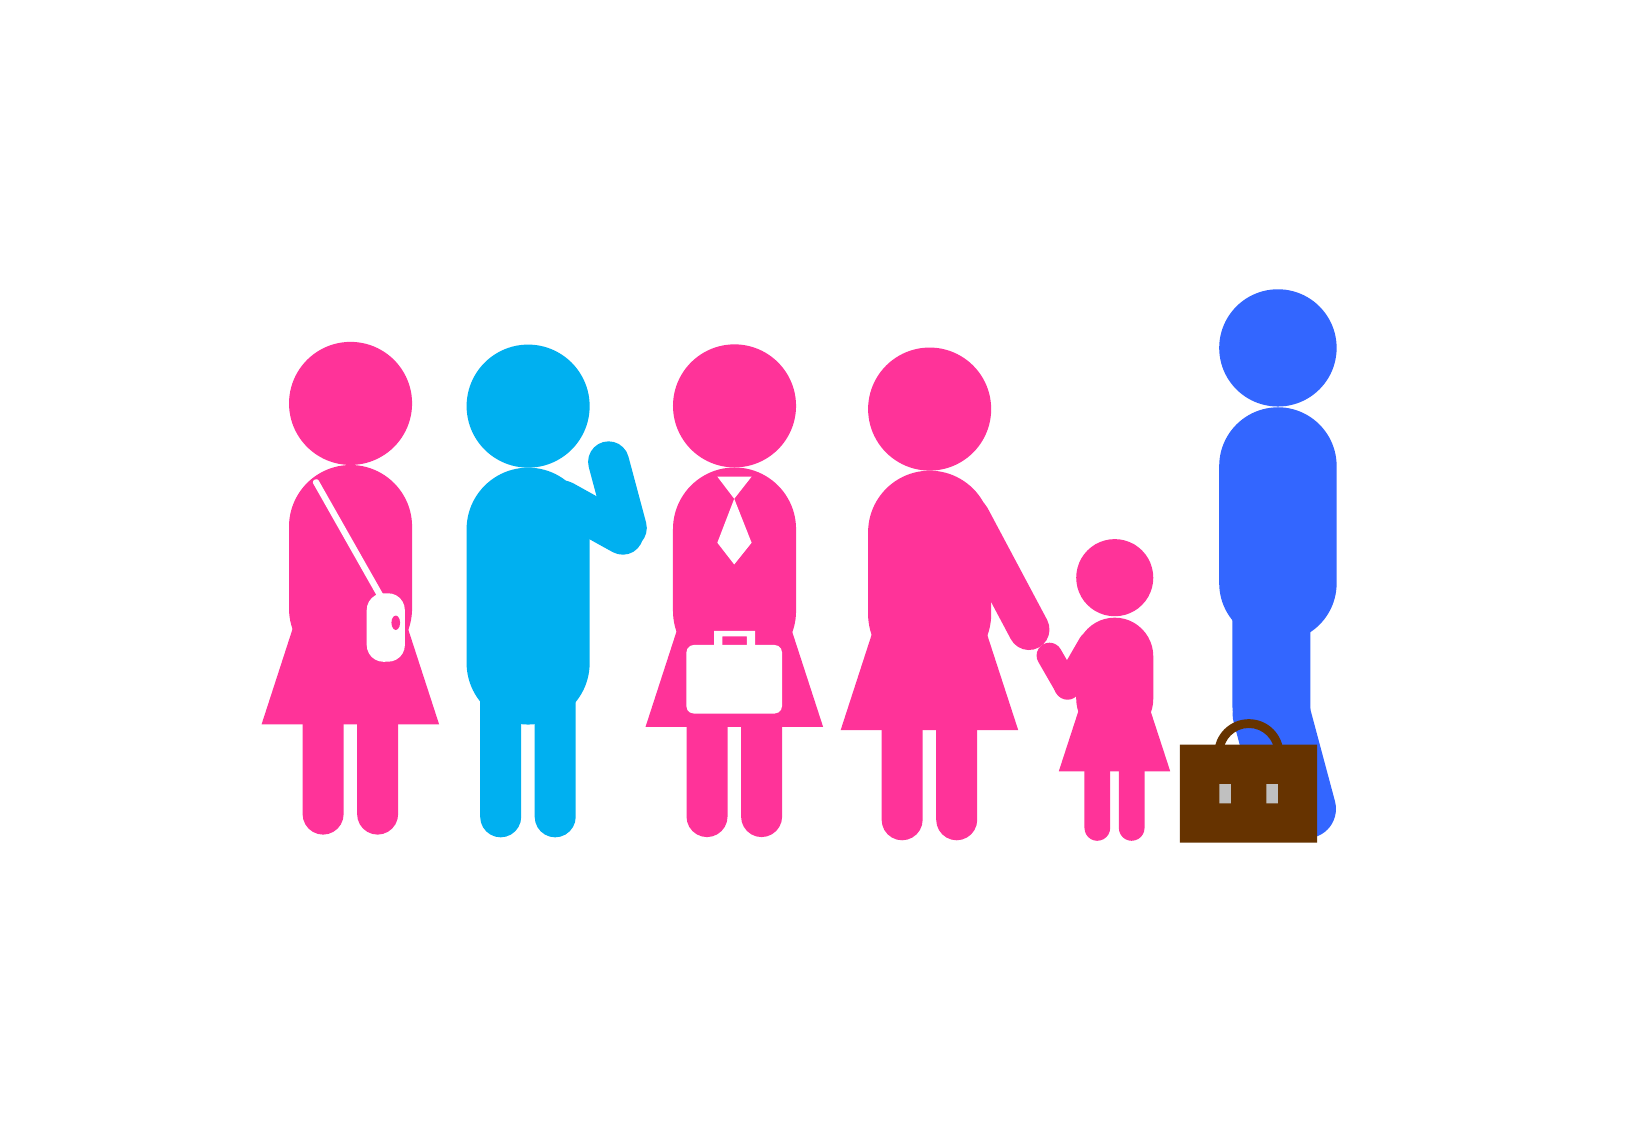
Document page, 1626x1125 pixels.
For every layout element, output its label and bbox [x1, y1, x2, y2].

text_box [261, 289, 1337, 843]
